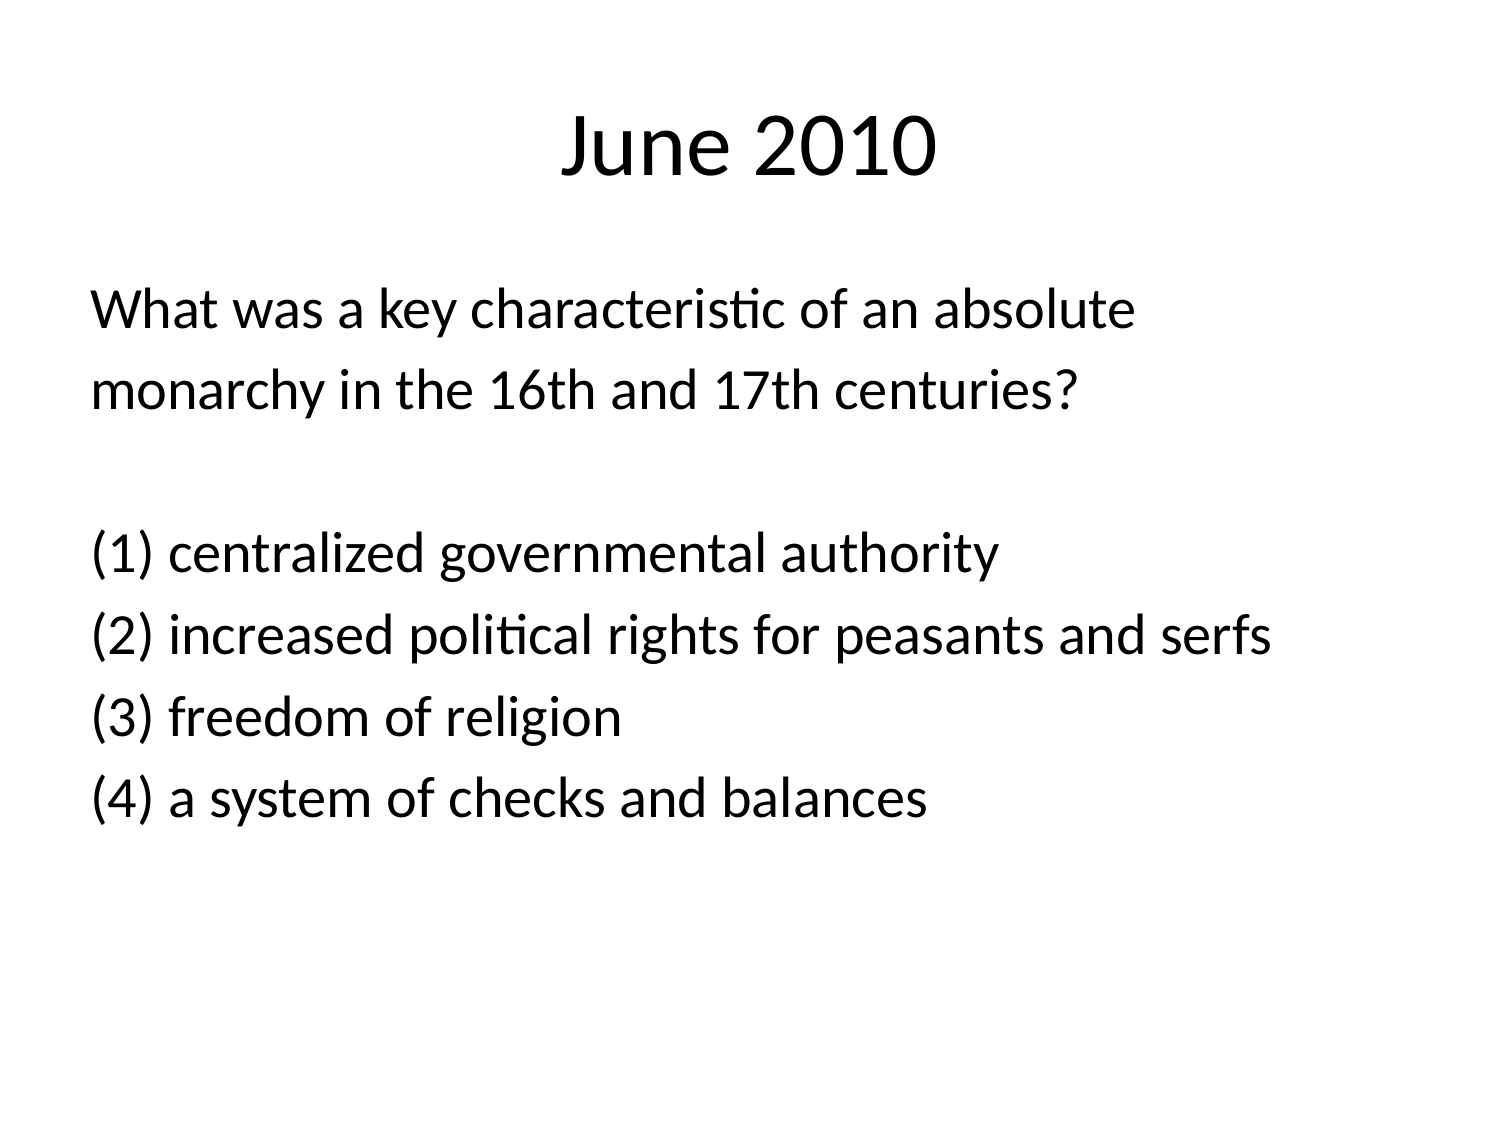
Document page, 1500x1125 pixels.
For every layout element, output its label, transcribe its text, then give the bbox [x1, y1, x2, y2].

title June 2010 [75, 45, 1425, 233]
list What was a key characteristic of an absolute monarchy in the 16th and 17th centuries? (1) centralized governmental authority (2) increased political rights for peasants and serfs (3) freedom of religion (4) a system of checks and balances [75, 262, 1425, 1005]
